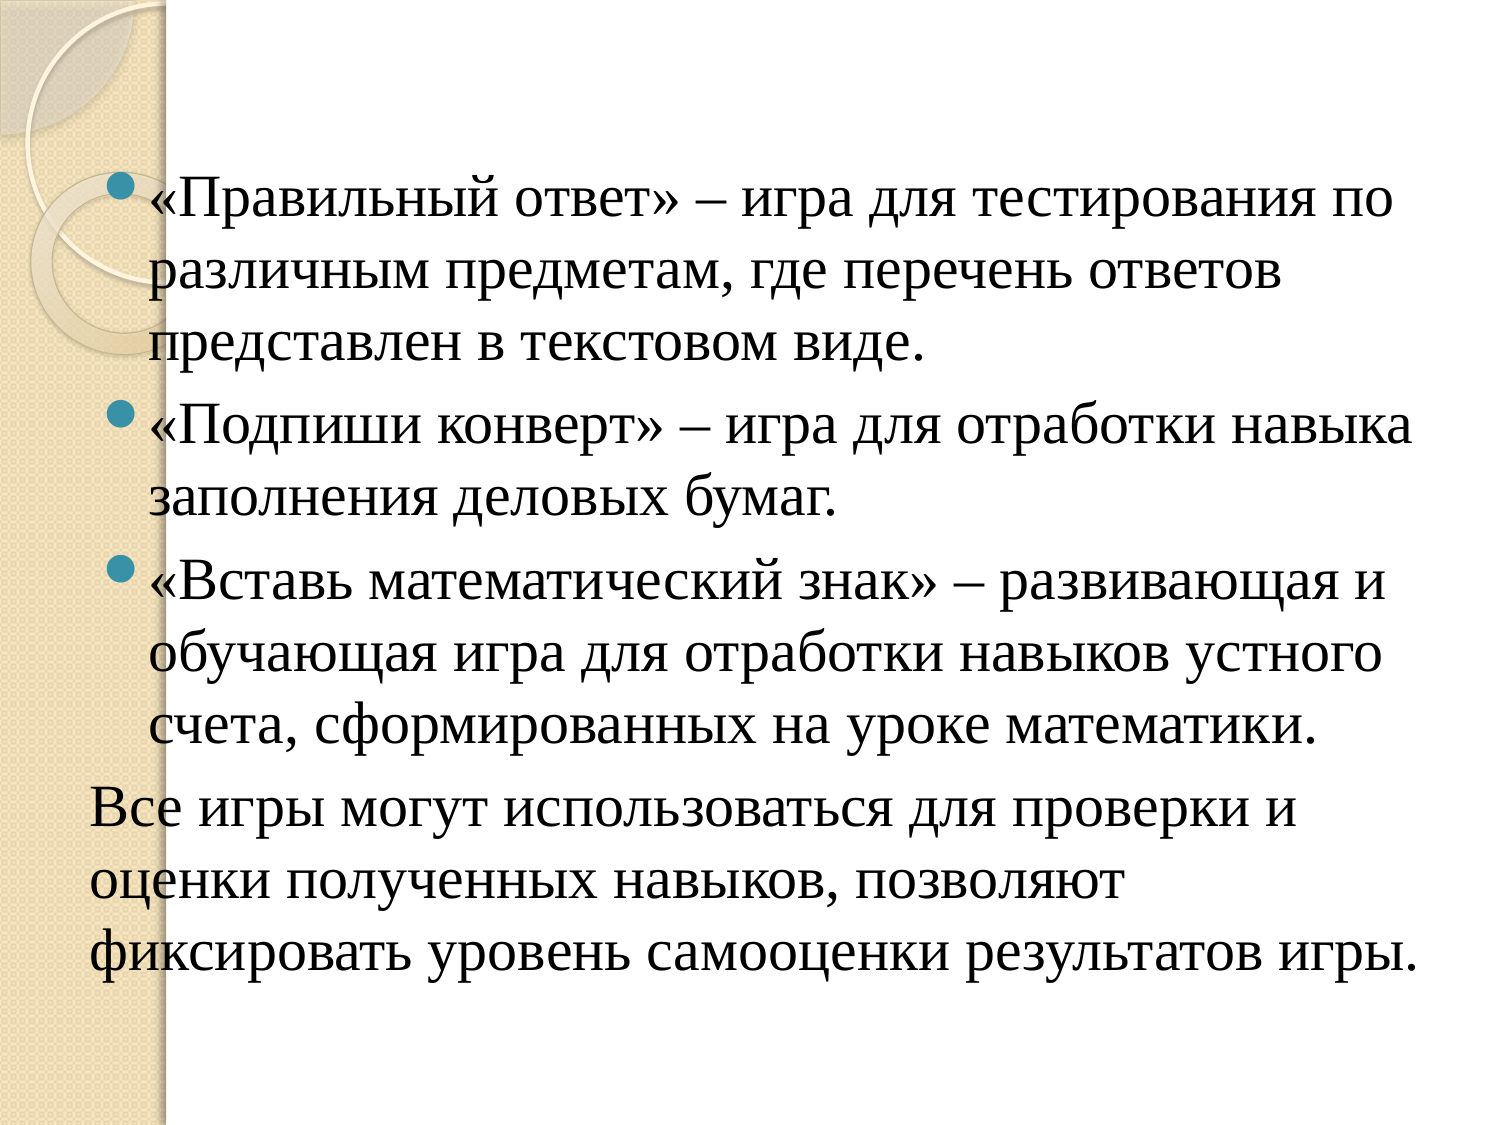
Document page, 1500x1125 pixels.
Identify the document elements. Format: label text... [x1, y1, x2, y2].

list «Правильный ответ» – игра для тестирования по различным предметам, где перечень ответов представлен в текстовом виде. «Подпиши конверт» – игра для отработки навыка заполнения деловых бумаг. «Вставь математический знак» – развивающая и обучающая игра для отработки навыков устного счета, сформированных на уроке математики. Все игры могут использоваться для проверки и оценки полученных навыков, позволяют фиксировать уровень самооценки результатов игры. [75, 149, 1447, 1000]
